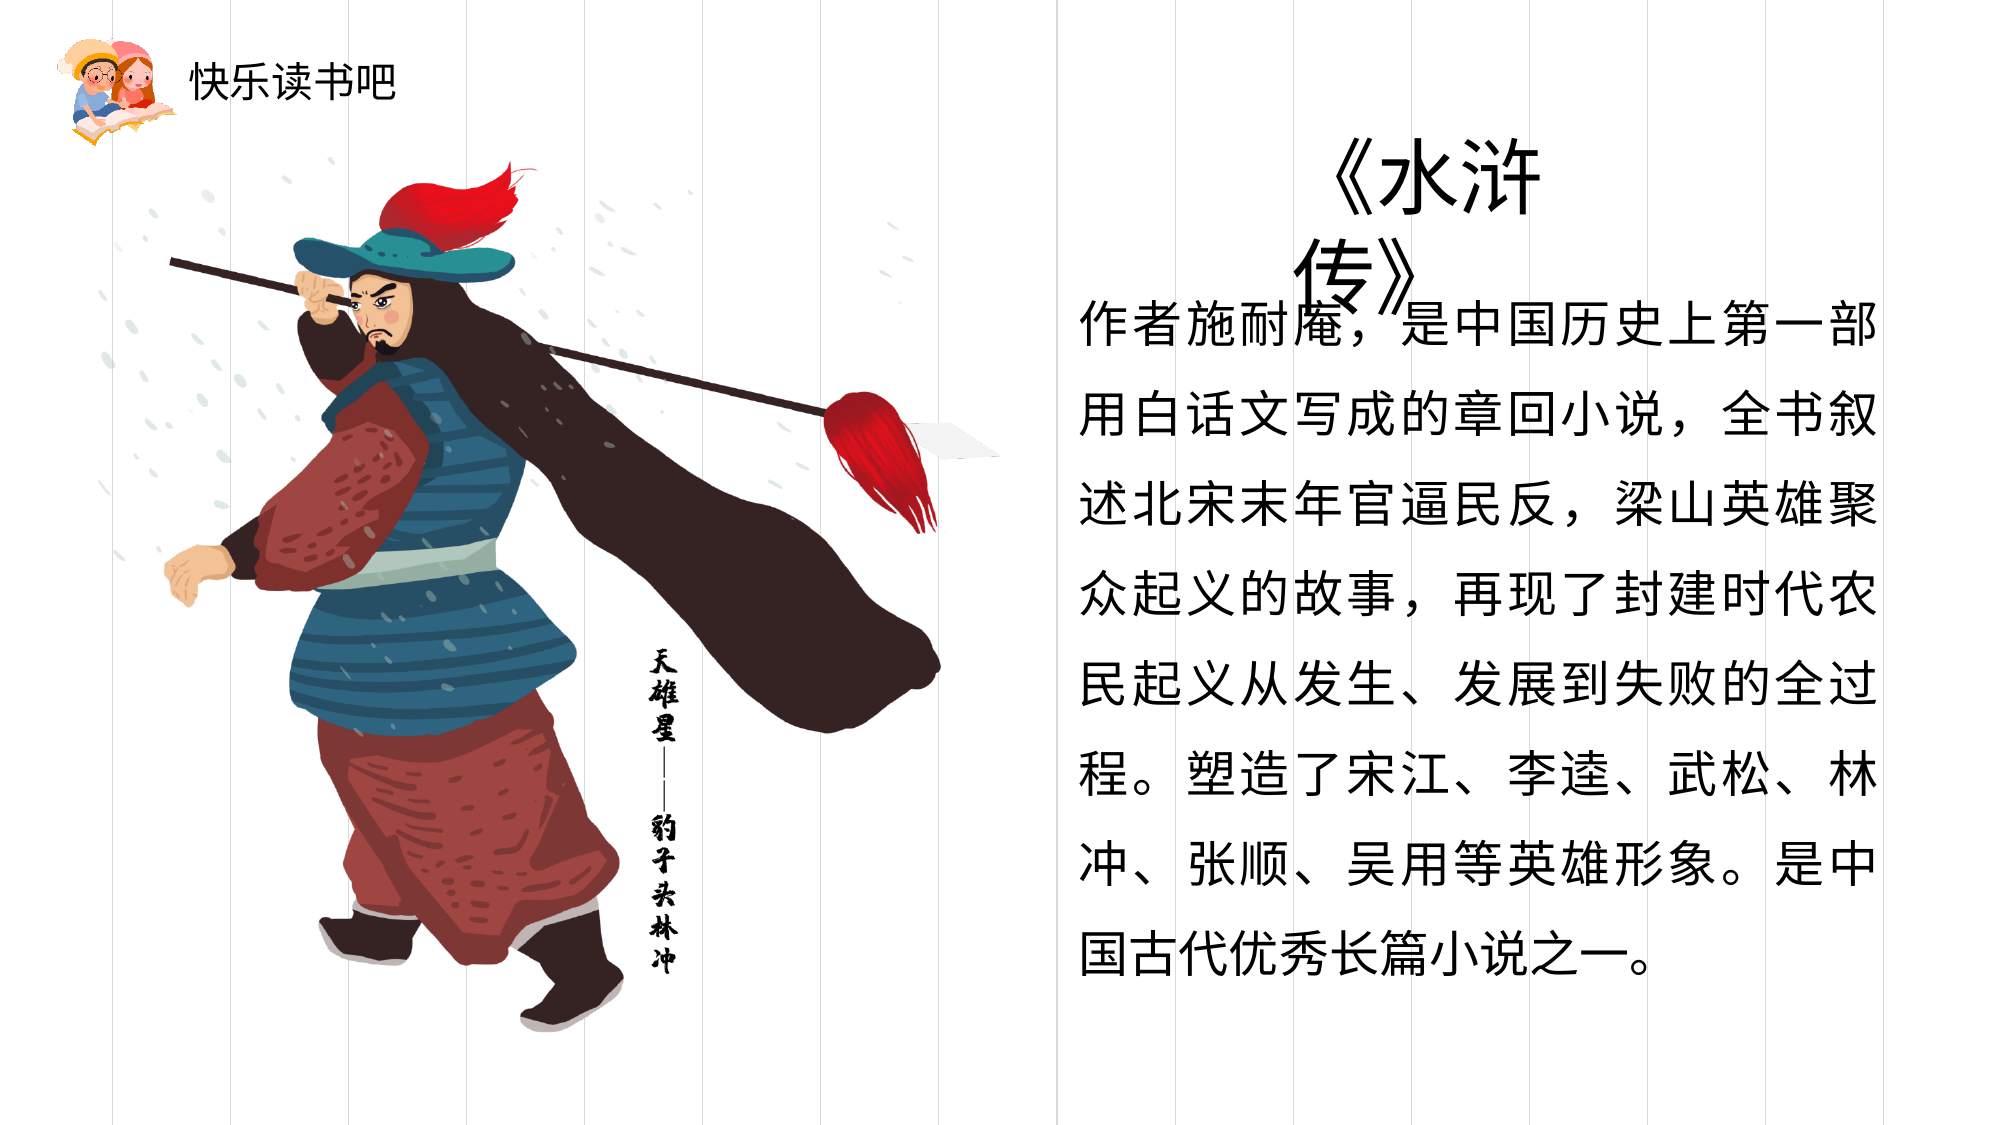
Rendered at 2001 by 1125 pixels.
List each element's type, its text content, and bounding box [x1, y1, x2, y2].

picture [3, 6, 1023, 1089]
text_box 作者施耐庵，是中国历史上第一部用白话文写成的章回小说，全书叙述北宋末年官逼民反，梁山英雄聚众起义的故事，再现了封建时代农民起义从发生、发展到失败的全过程。塑造了宋江、李逵、武松、林冲、张顺、吴用等英雄形象。是中国古代优秀长篇小说之一。 [1064, 254, 1894, 990]
text_box 《水浒传》 [1278, 117, 1680, 333]
